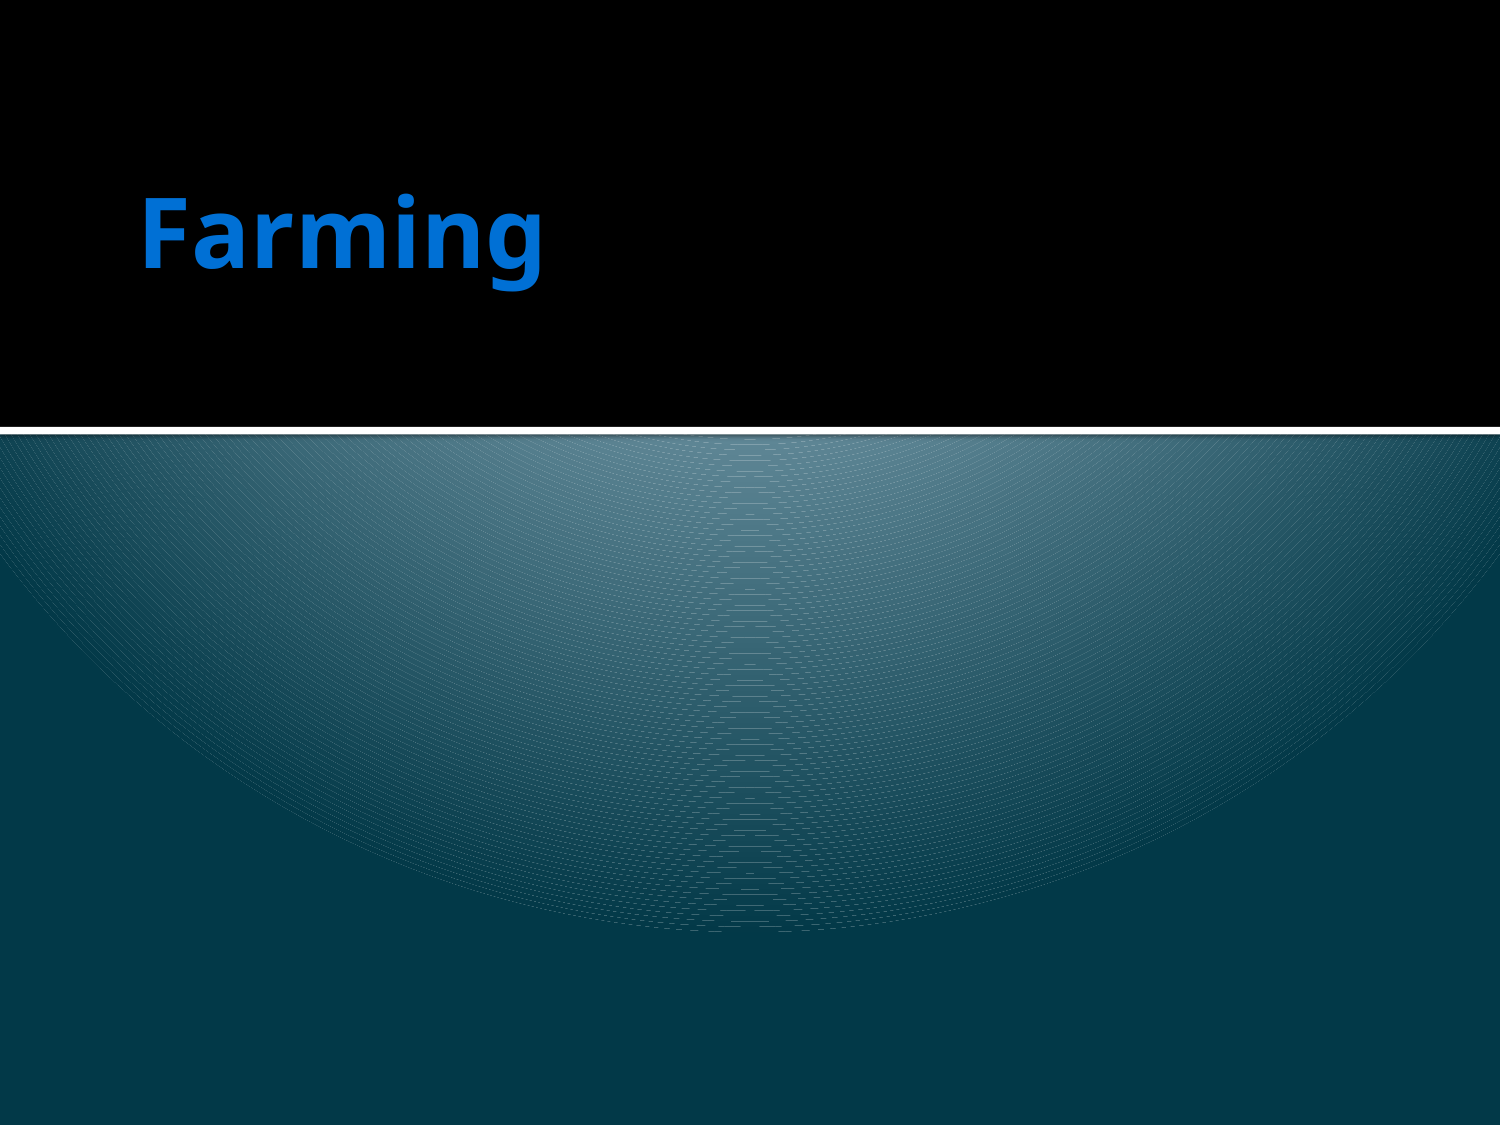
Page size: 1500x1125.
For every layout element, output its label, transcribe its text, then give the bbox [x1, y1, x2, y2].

title Farming [123, 19, 1438, 288]
